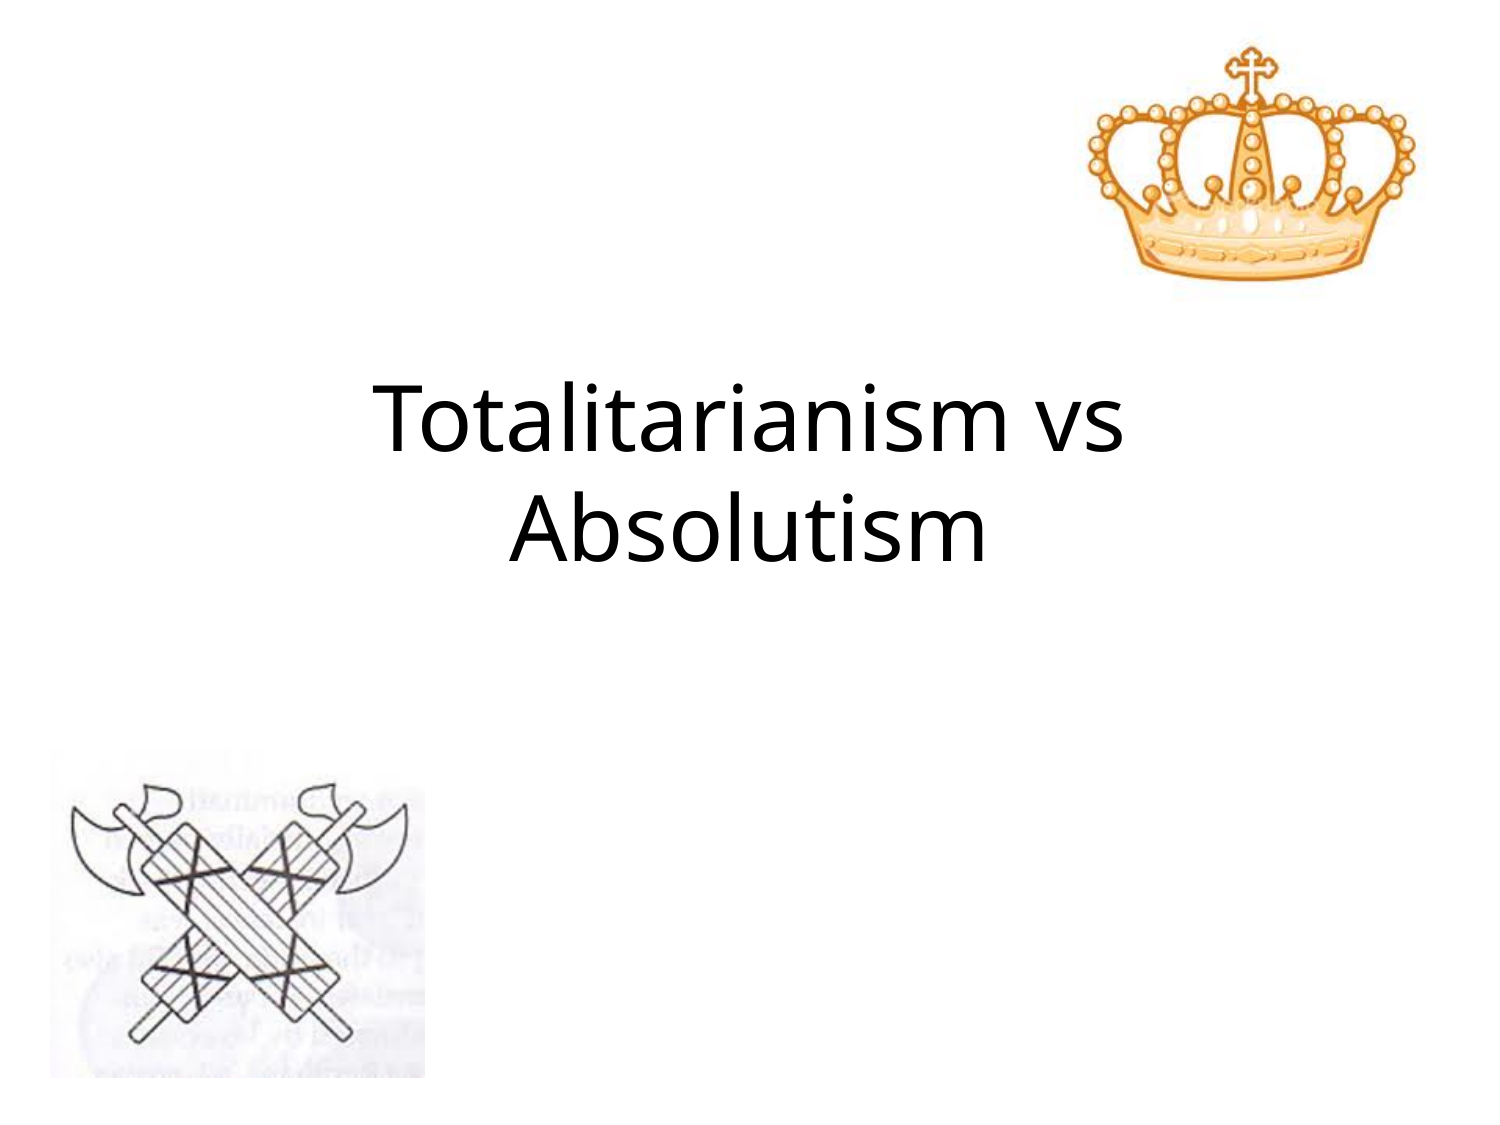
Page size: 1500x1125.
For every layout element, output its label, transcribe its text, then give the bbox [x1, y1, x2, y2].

picture [1074, 0, 1427, 352]
title Totalitarianism vs Absolutism [112, 349, 1388, 591]
picture [49, 749, 426, 1079]
